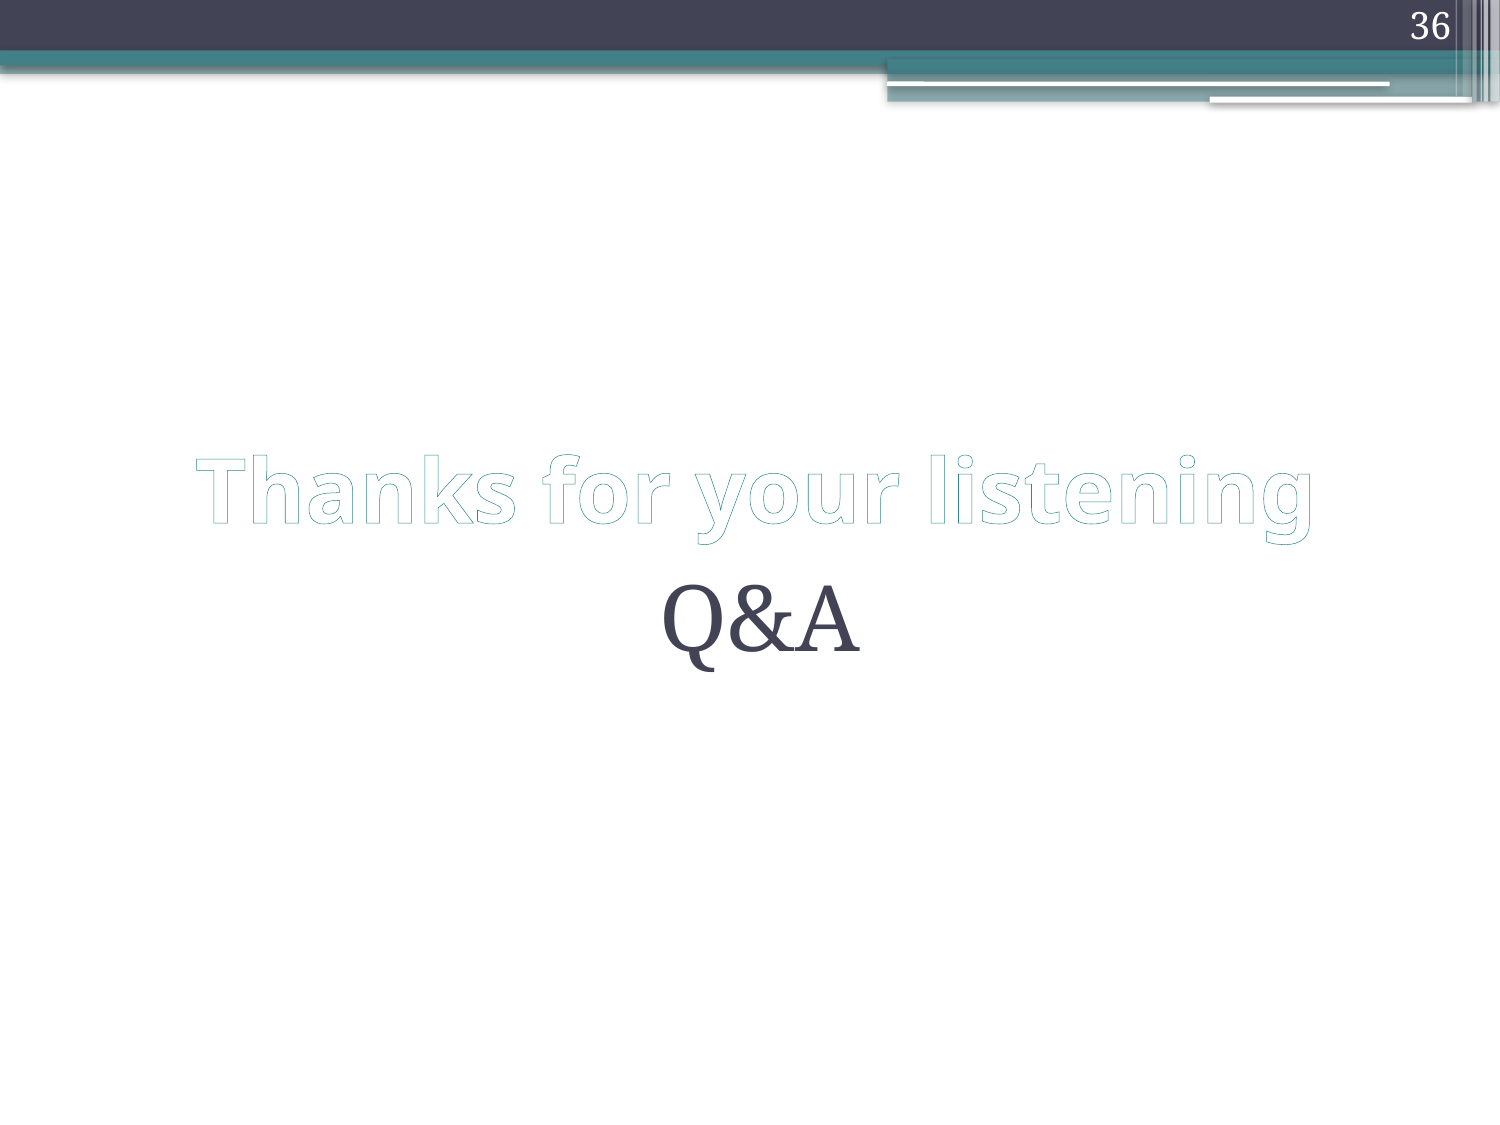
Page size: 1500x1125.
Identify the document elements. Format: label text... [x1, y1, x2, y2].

slide_number 36 [1341, 0, 1466, 61]
title Thanks for your listening [118, 324, 1394, 549]
list Q&A [118, 552, 1394, 800]
